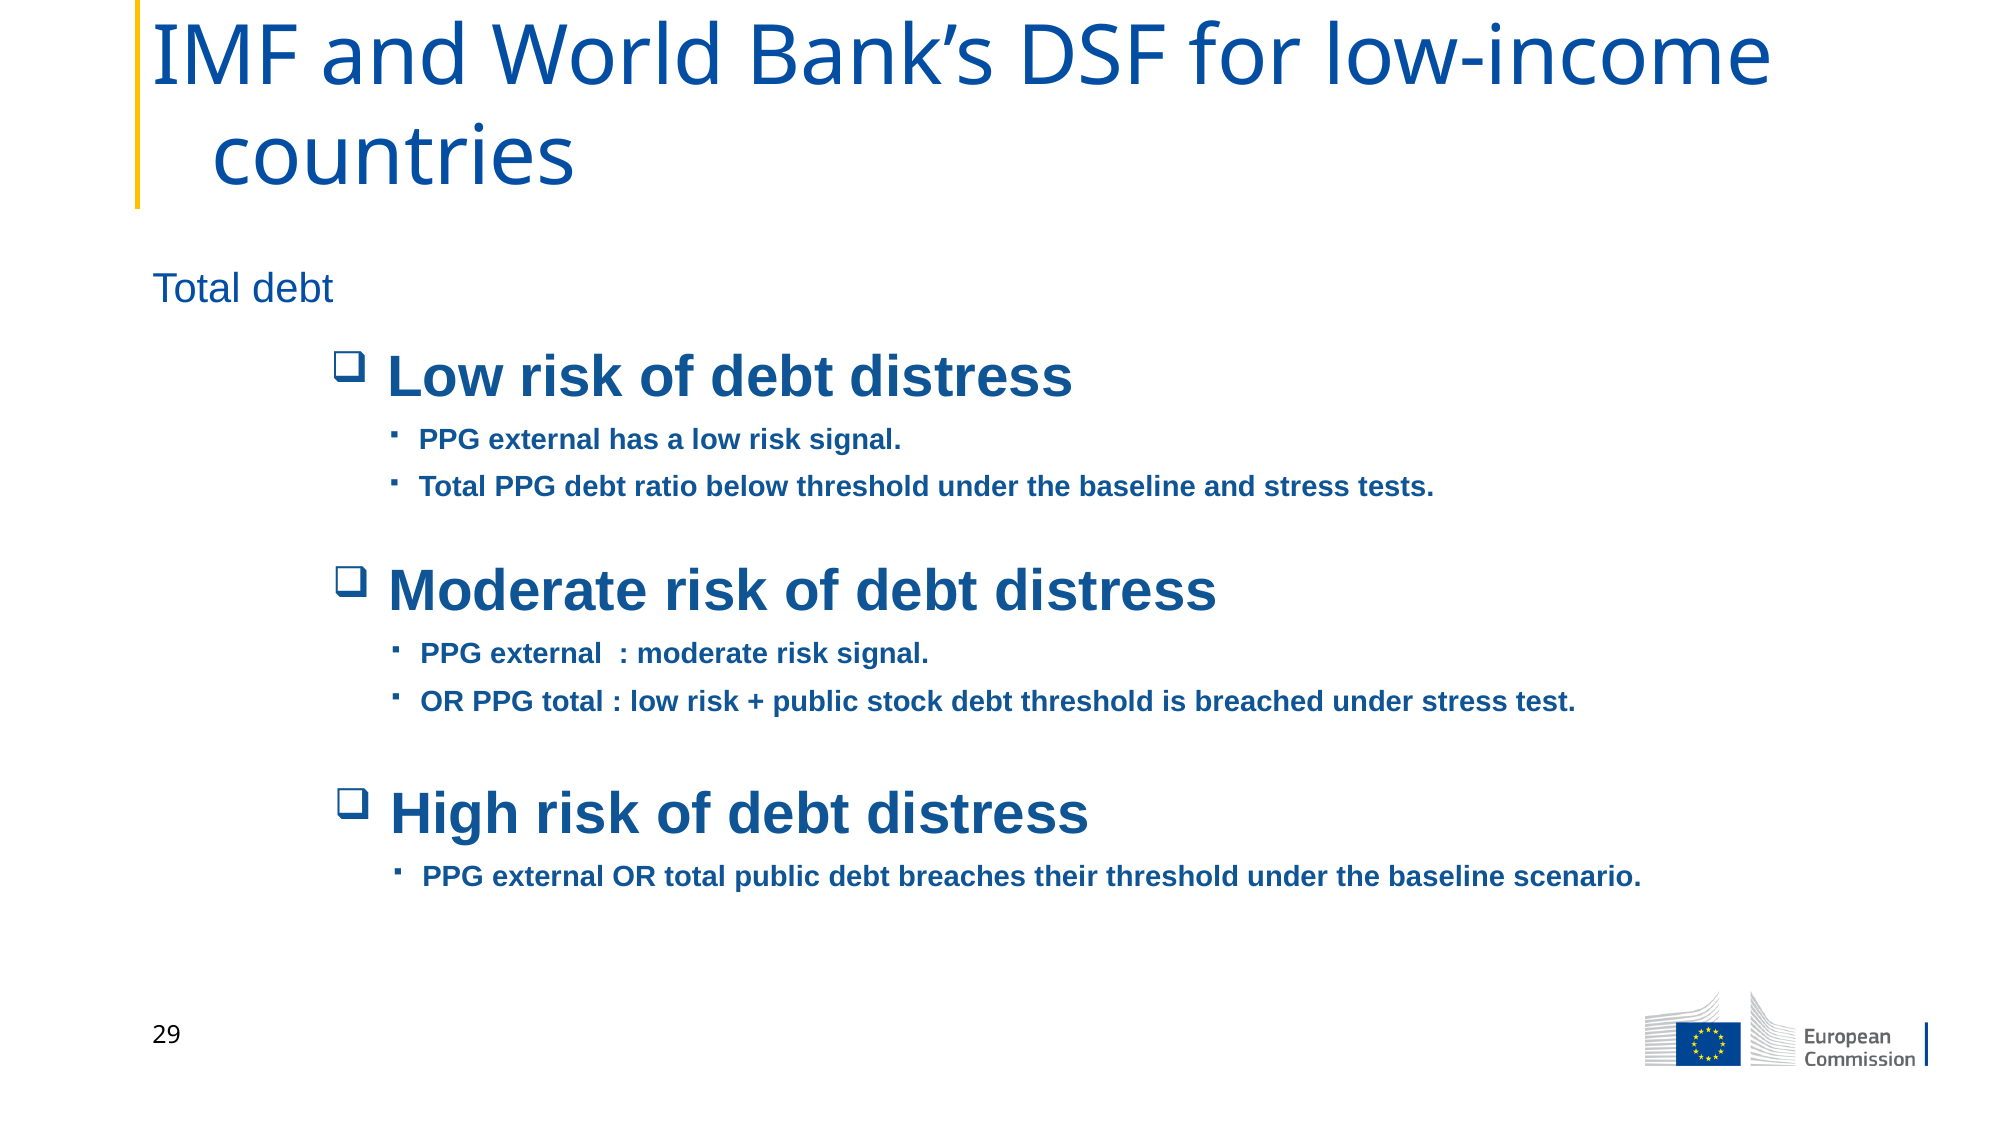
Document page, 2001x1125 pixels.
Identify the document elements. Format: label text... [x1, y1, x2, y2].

slide_number 29 [137, 1005, 588, 1066]
text_box Low risk of debt distress PPG external has a low risk signal. Total PPG debt ratio below threshold under the baseline and stress tests. [315, 330, 1742, 561]
picture [1645, 991, 1928, 1066]
text_box Moderate risk of debt distress PPG external : moderate risk signal. OR PPG total : low risk + public stock debt threshold is breached under stress test. [317, 544, 1744, 754]
title Total debt [137, 237, 1863, 312]
text_box High risk of debt distress PPG external OR total public debt breaches their threshold under the baseline scenario. [319, 767, 1746, 976]
text_box IMF and World Bank’s DSF for low-income countries [137, 0, 1896, 218]
